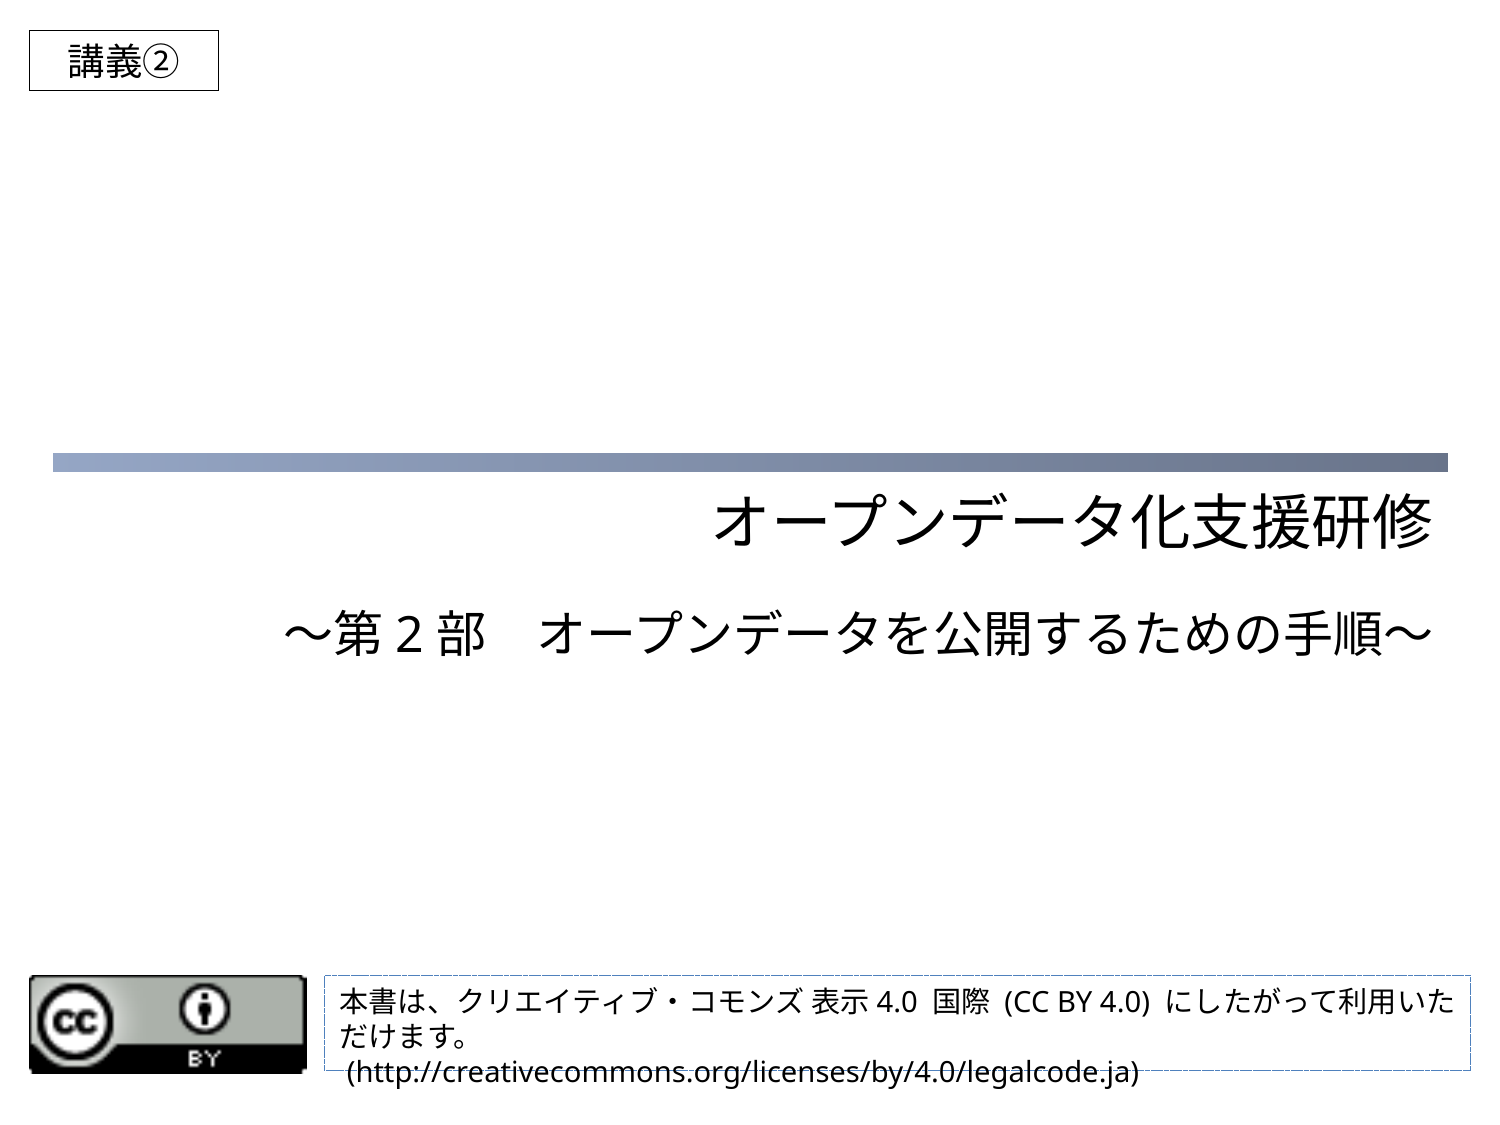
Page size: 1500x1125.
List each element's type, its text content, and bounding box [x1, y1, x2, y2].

text_box 講義② [29, 30, 219, 91]
subtitle ～第2部 オープンデータを公開するための手順～ [88, 601, 1449, 940]
title オープンデータ化支援研修 [573, 480, 1449, 570]
text_box 本書は、クリエイティブ・コモンズ 表示4.0 国際 (CC BY 4.0) にしたがって利用いただけます。 (http://creativecommons.org/licenses/by/4.0/legalcode.ja) [324, 975, 1471, 1071]
picture [29, 975, 307, 1074]
